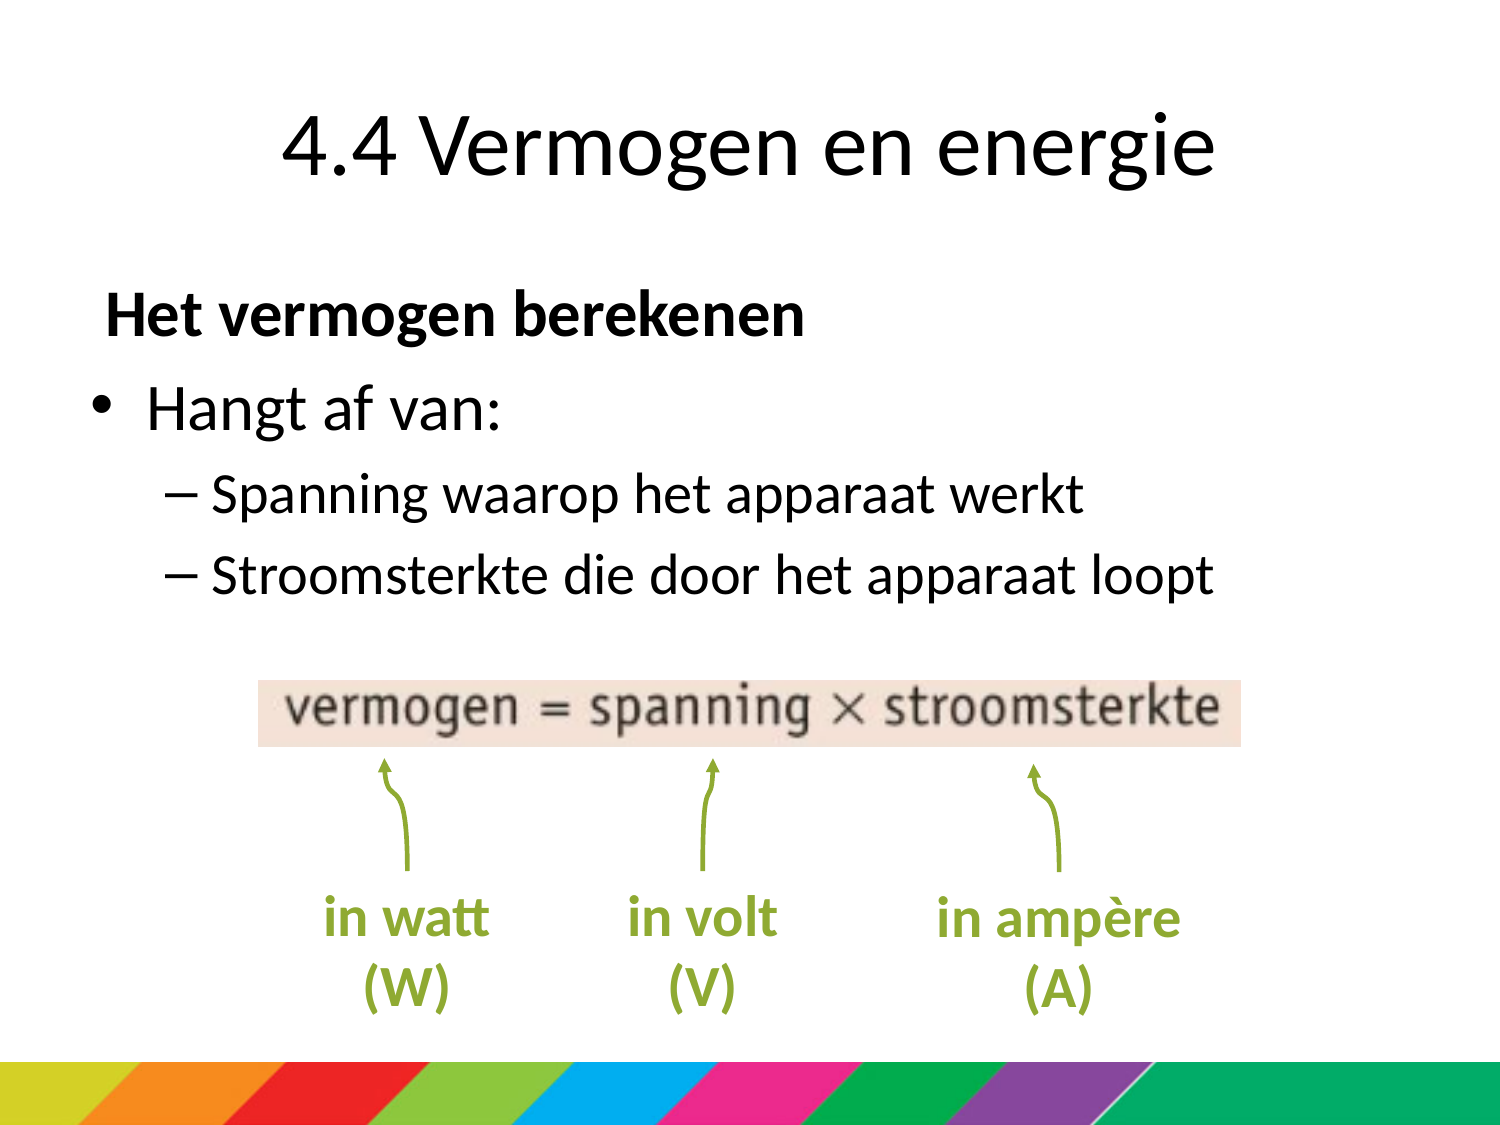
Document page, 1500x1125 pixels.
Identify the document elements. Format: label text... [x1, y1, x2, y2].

text_box in volt (V) [596, 870, 809, 1026]
picture [656, 1062, 1500, 1125]
picture [0, 1062, 574, 1125]
title 4.4 Vermogen en energie [75, 45, 1425, 233]
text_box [992, 804, 1101, 831]
text_box in ampère (A) [914, 871, 1204, 1027]
list Het vermogen berekenen Hangt af van: Spanning waarop het apparaat werkt Stroomsterkte die door het apparaat loopt [75, 262, 1425, 1005]
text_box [651, 809, 765, 820]
picture [258, 680, 1241, 747]
text_box in watt (W) [301, 870, 514, 1026]
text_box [339, 802, 453, 827]
